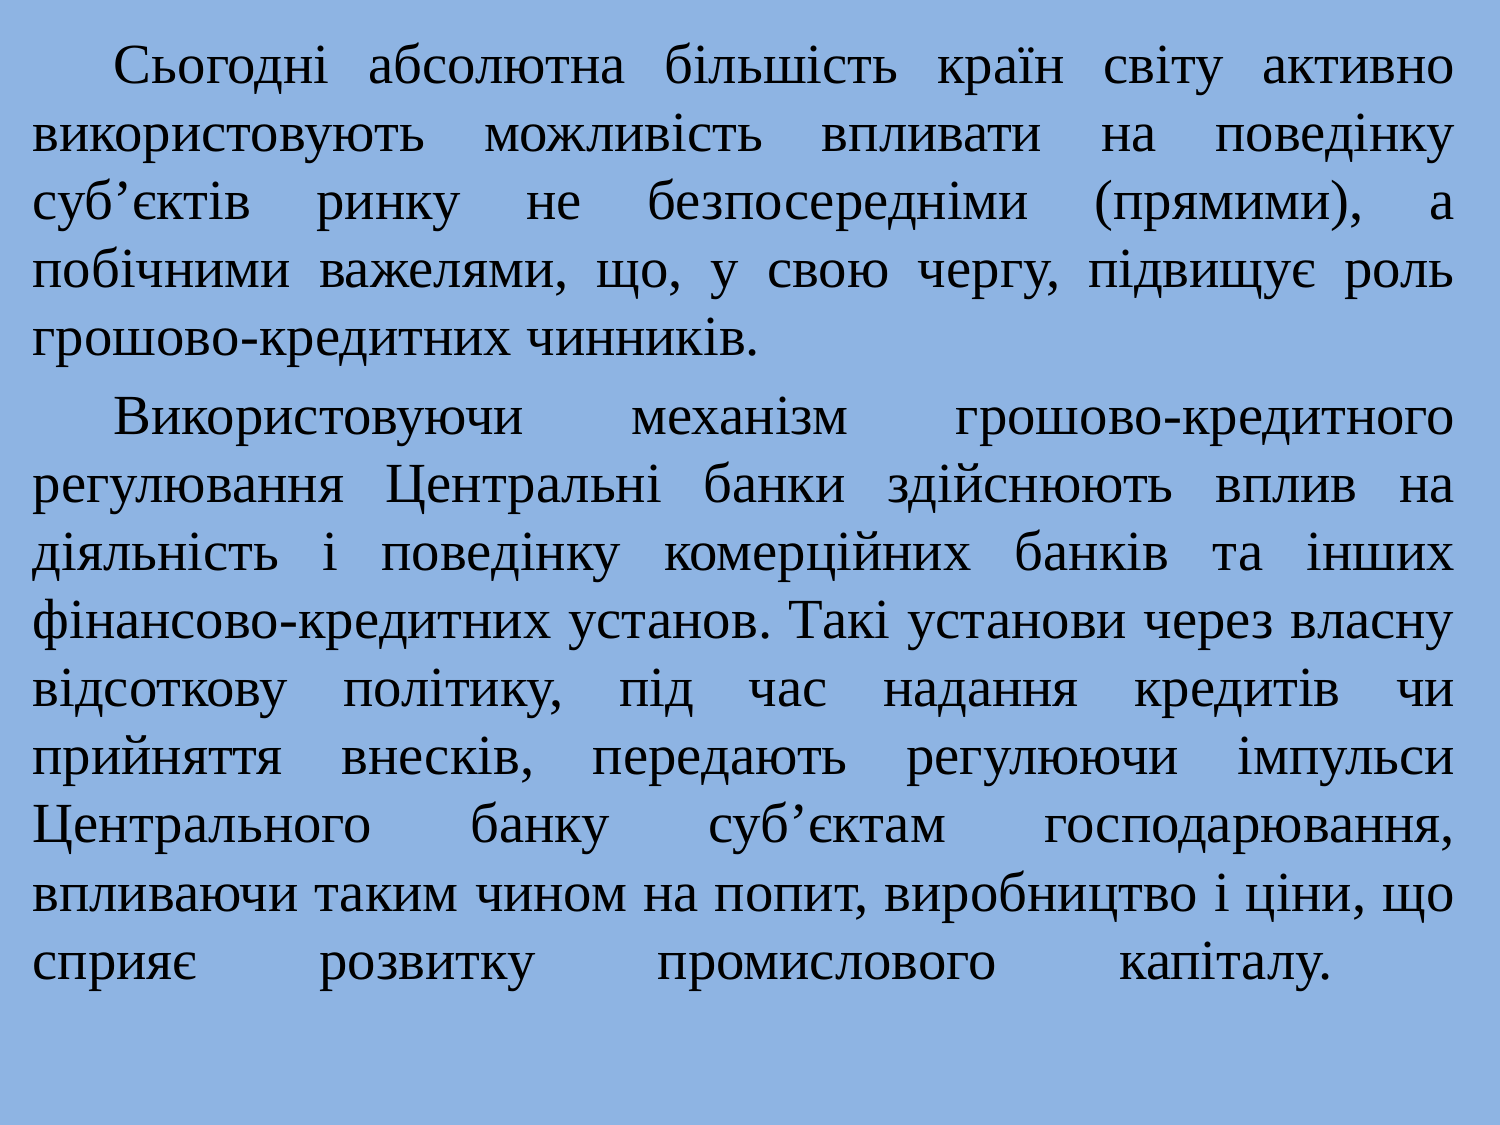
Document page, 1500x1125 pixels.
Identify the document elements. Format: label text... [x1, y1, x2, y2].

list Сьогодні абсолютна більшість країн світу активно використовують можливість впливати на поведінку суб’єктів ринку не безпосередніми (прямими), а побічними важелями, що, у свою чергу, підвищує роль грошово-кредитних чинників. Використовуючи механізм грошово-кредитного регулювання Центральні банки здійснюють вплив на діяльність і поведінку комерційних банків та інших фінансово-кредитних установ. Такі установи через власну відсоткову політику, під час надання кредитів чи прийняття внесків, передають регулюючи імпульси Центрального банку суб’єктам господарювання, впливаючи таким чином на попит, виробництво і ціни, що сприяє розвитку промислового капіталу. [17, 19, 1471, 1083]
